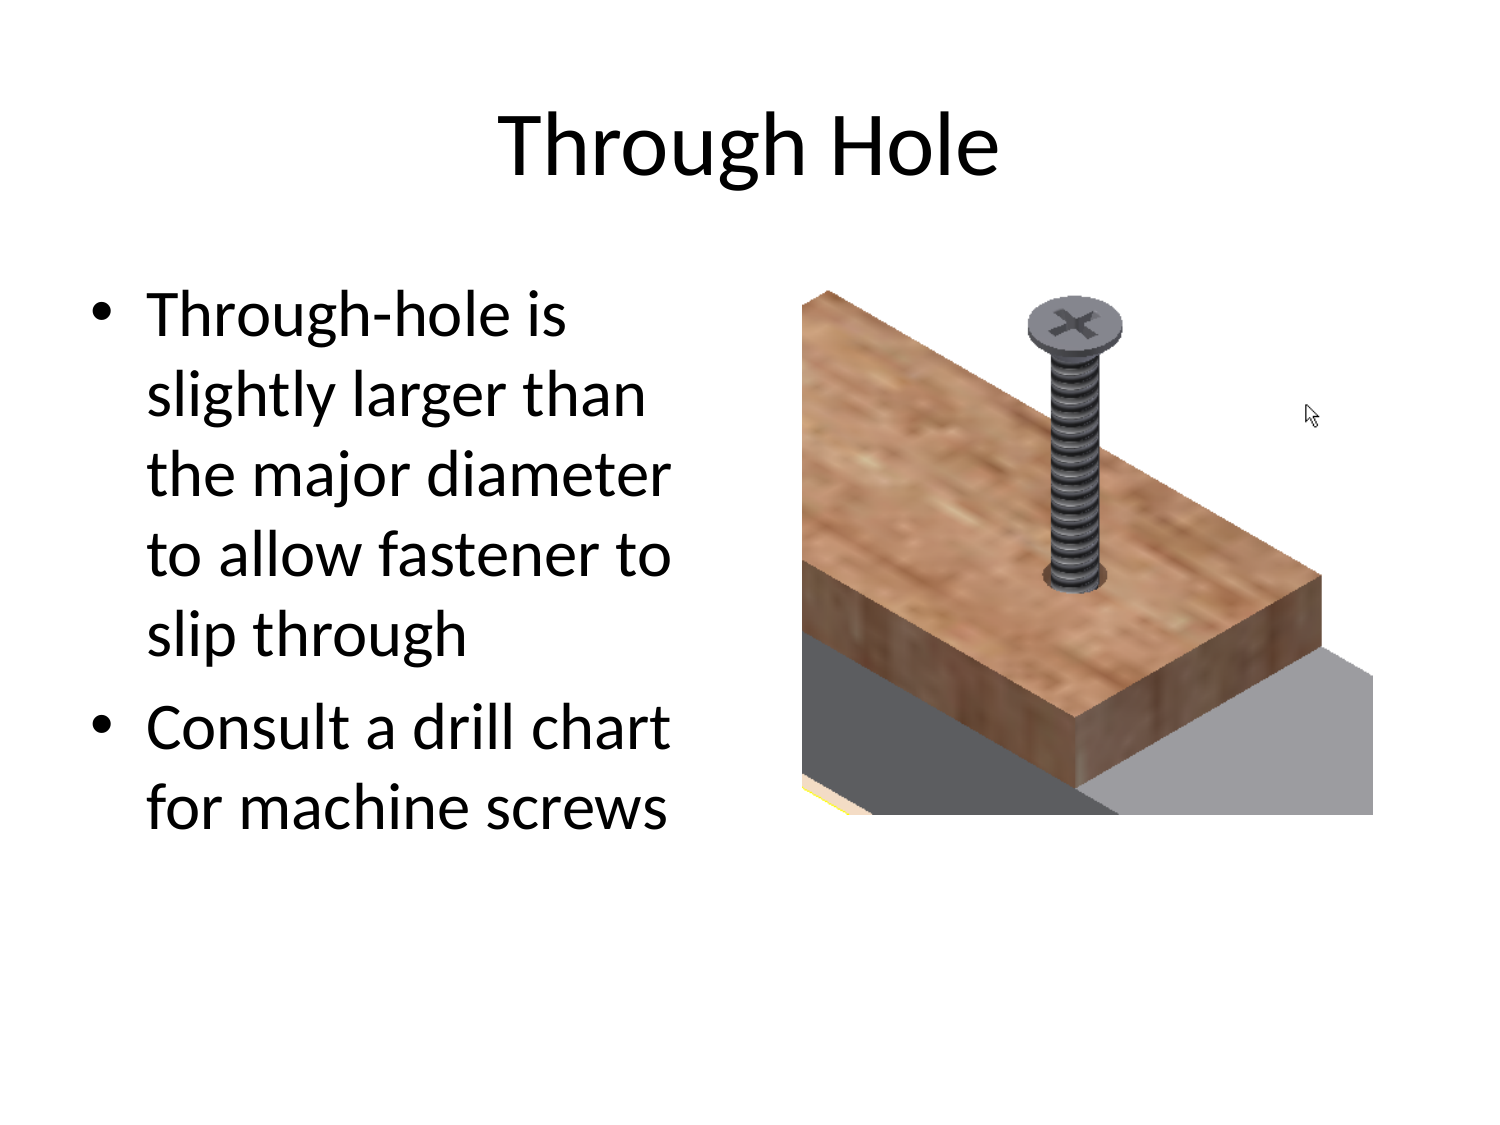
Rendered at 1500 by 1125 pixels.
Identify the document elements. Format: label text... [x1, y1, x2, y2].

title Through Hole [75, 45, 1425, 233]
picture [801, 237, 1374, 815]
list Through-hole is slightly larger than the major diameter to allow fastener to slip through Consult a drill chart for machine screws [75, 262, 738, 1005]
